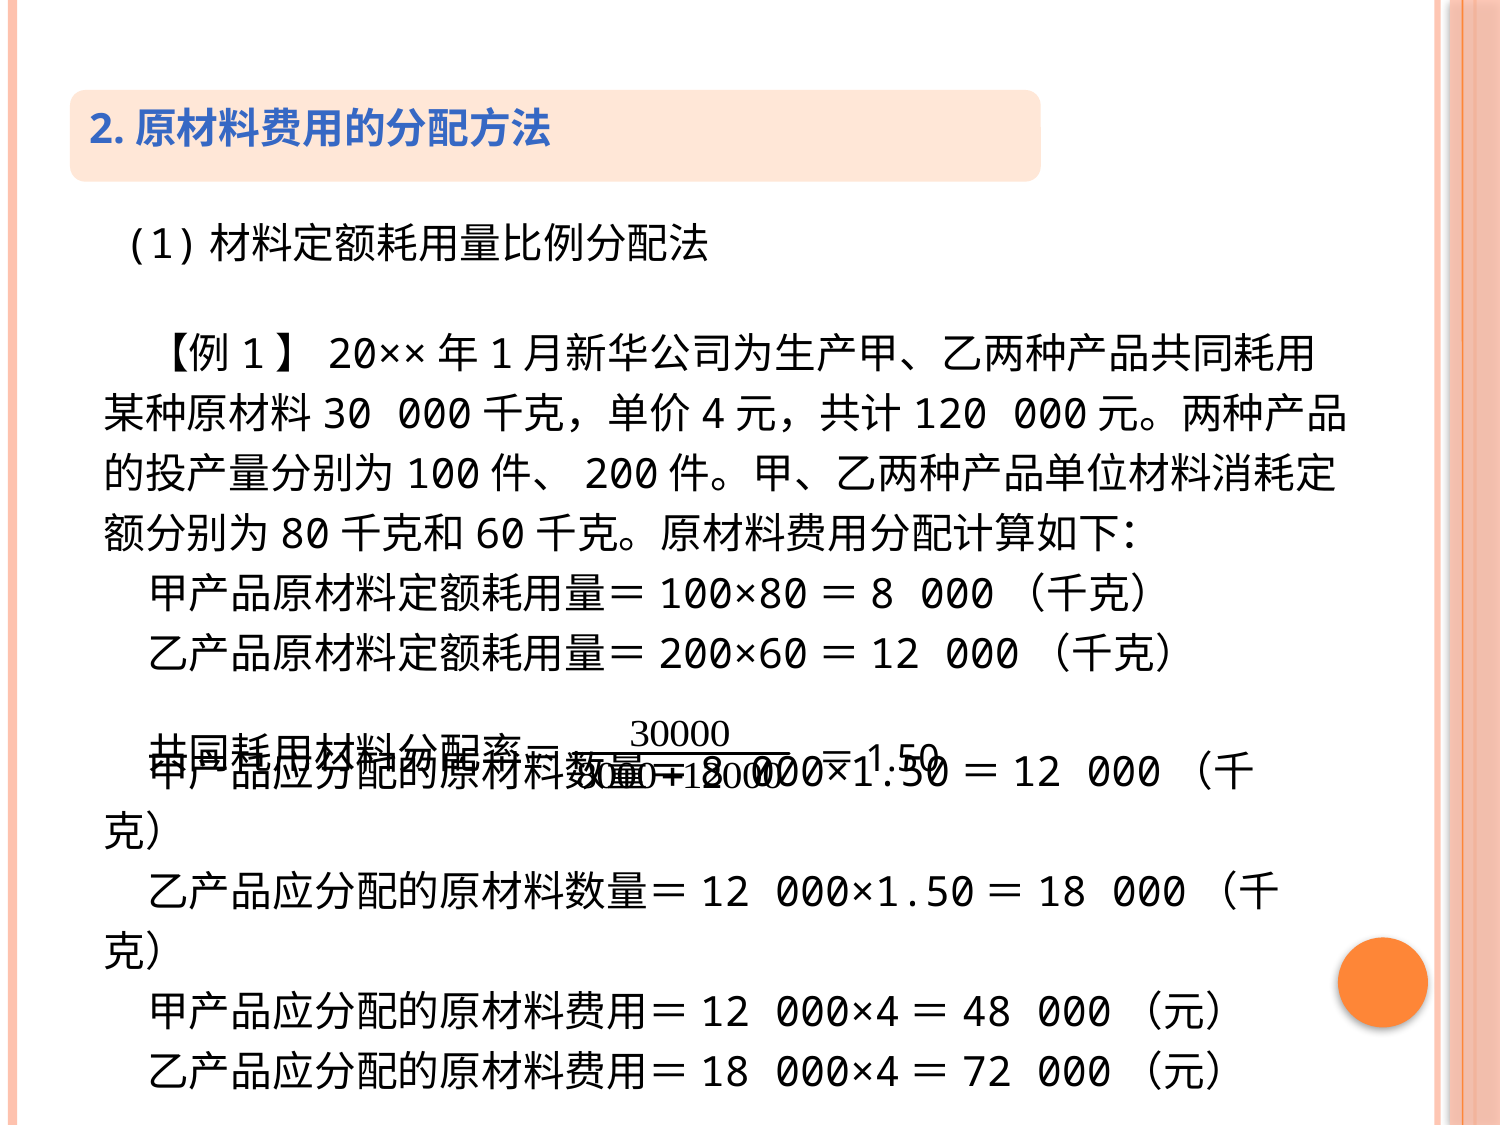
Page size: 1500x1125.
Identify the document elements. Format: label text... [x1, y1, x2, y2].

text_box (1)材料定额耗用量比例分配法 [109, 209, 735, 274]
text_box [560, 703, 804, 803]
text_box 【例1】20××年1月新华公司为生产甲、乙两种产品共同耗用某种原材料30 000千克，单价4元，共计120 000元。两种产品的投产量分别为100件、200件。甲、乙两种产品单位材料消耗定额分别为80千克和60千克。原材料费用分配计算如下： 甲产品原材料定额耗用量＝100×80＝8 000（千克） 乙产品原材料定额耗用量＝200×60＝12 000（千克） 共同耗用材料分配率＝ [88, 309, 1365, 785]
text_box ＝1.50 [810, 726, 955, 787]
text_box 甲产品应分配的原材料数量＝8 000×1.50＝12 000（千克） 乙产品应分配的原材料数量＝12 000×1.50＝18 000（千克） 甲产品应分配的原材料费用＝12 000×4＝48 000（元） 乙产品应分配的原材料费用＝18 000×4＝72 000（元） [88, 786, 1335, 1042]
text_box 2.原材料费用的分配方法 [69, 89, 1041, 182]
